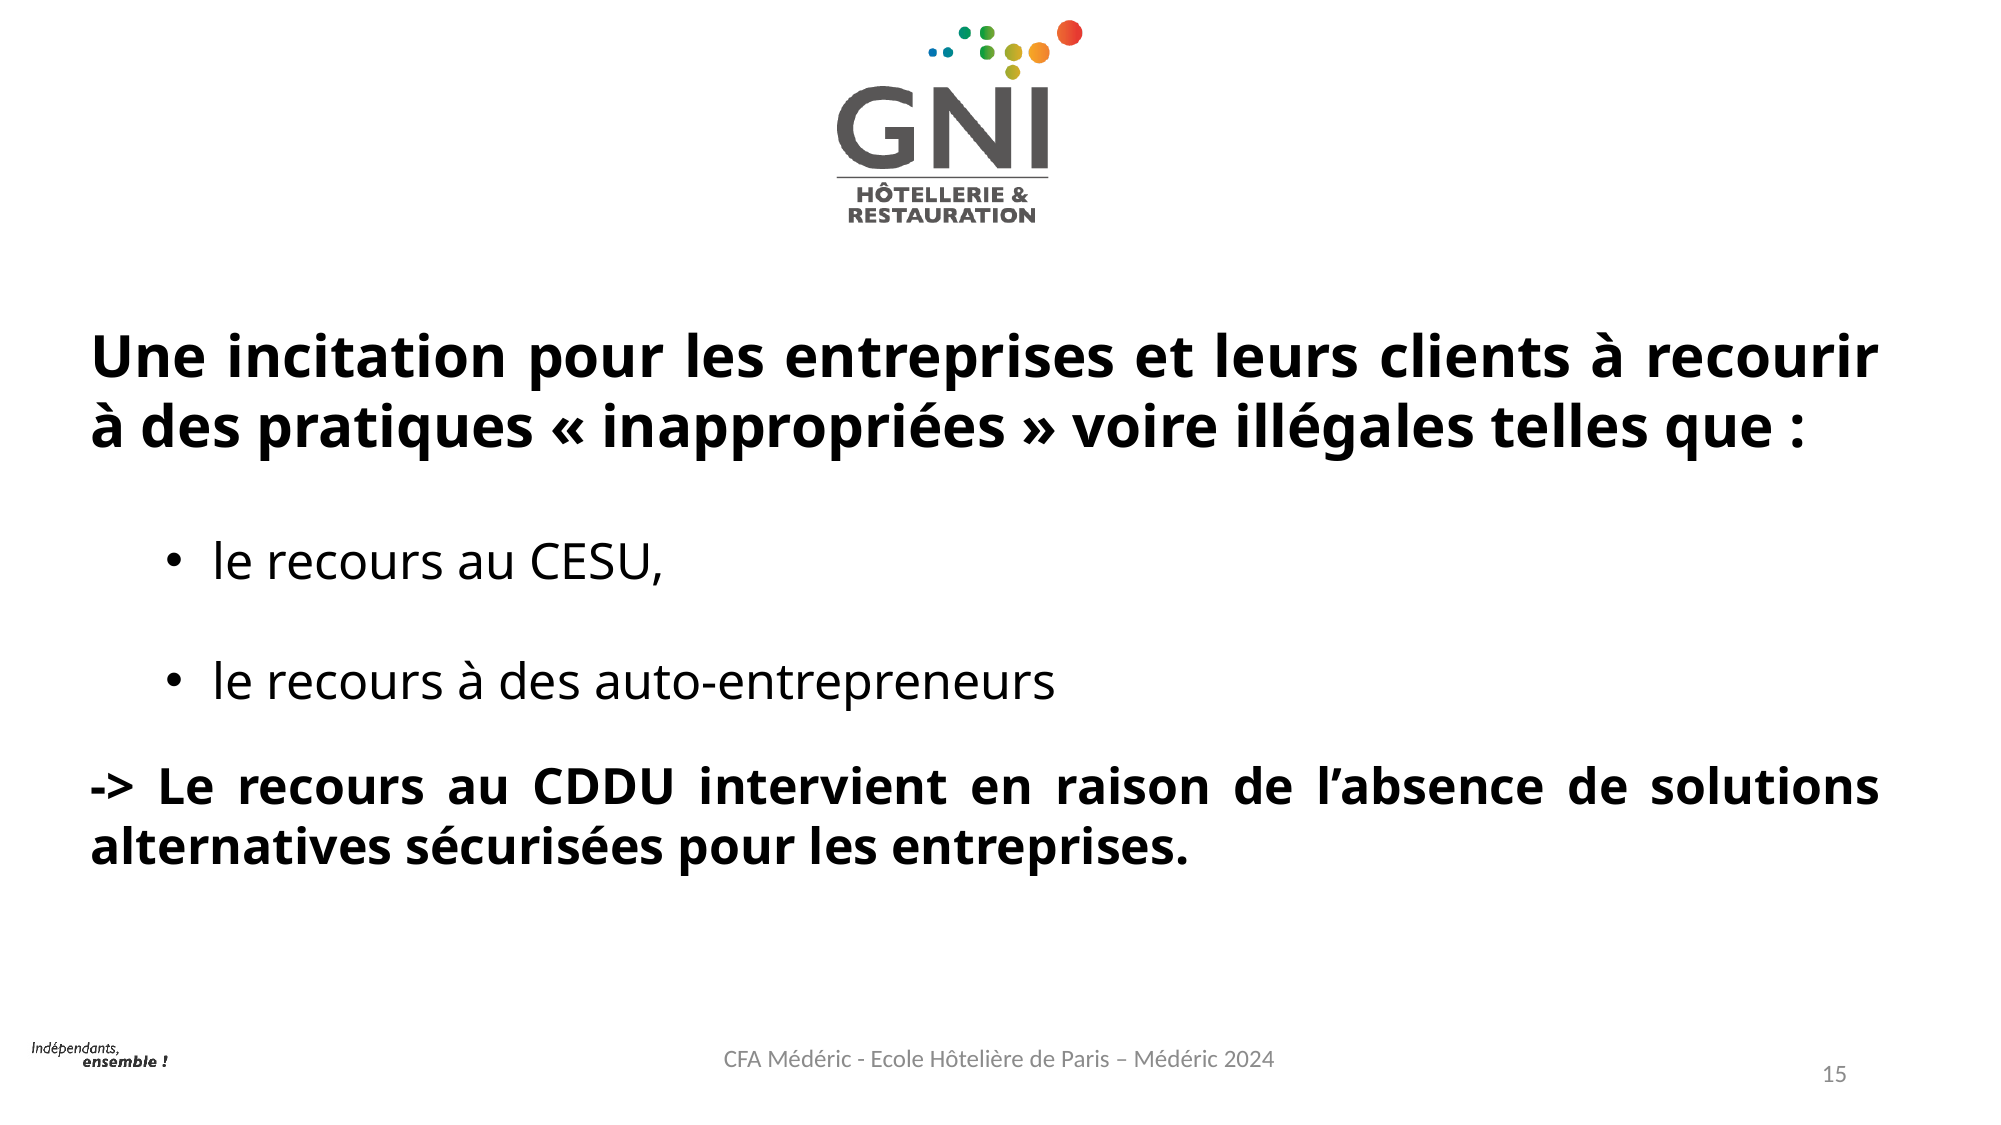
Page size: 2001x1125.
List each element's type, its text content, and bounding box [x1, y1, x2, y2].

picture [808, 0, 1106, 253]
text_box Une incitation pour les entreprises et leurs clients à recourir à des pratiques « inappropriées » voire illégales telles que : le recours au CESU, le recours à des auto-entrepreneurs -> Le recours au CDDU intervient en raison de l’absence de solutions alternatives sécurisées pour les entreprises. [75, 312, 1896, 957]
footer CFA Médéric - Ecole Hôtelière de Paris – Médéric 2024 [662, 1042, 1338, 1103]
slide_number 15 [1412, 1042, 1863, 1103]
picture [0, 987, 195, 1125]
